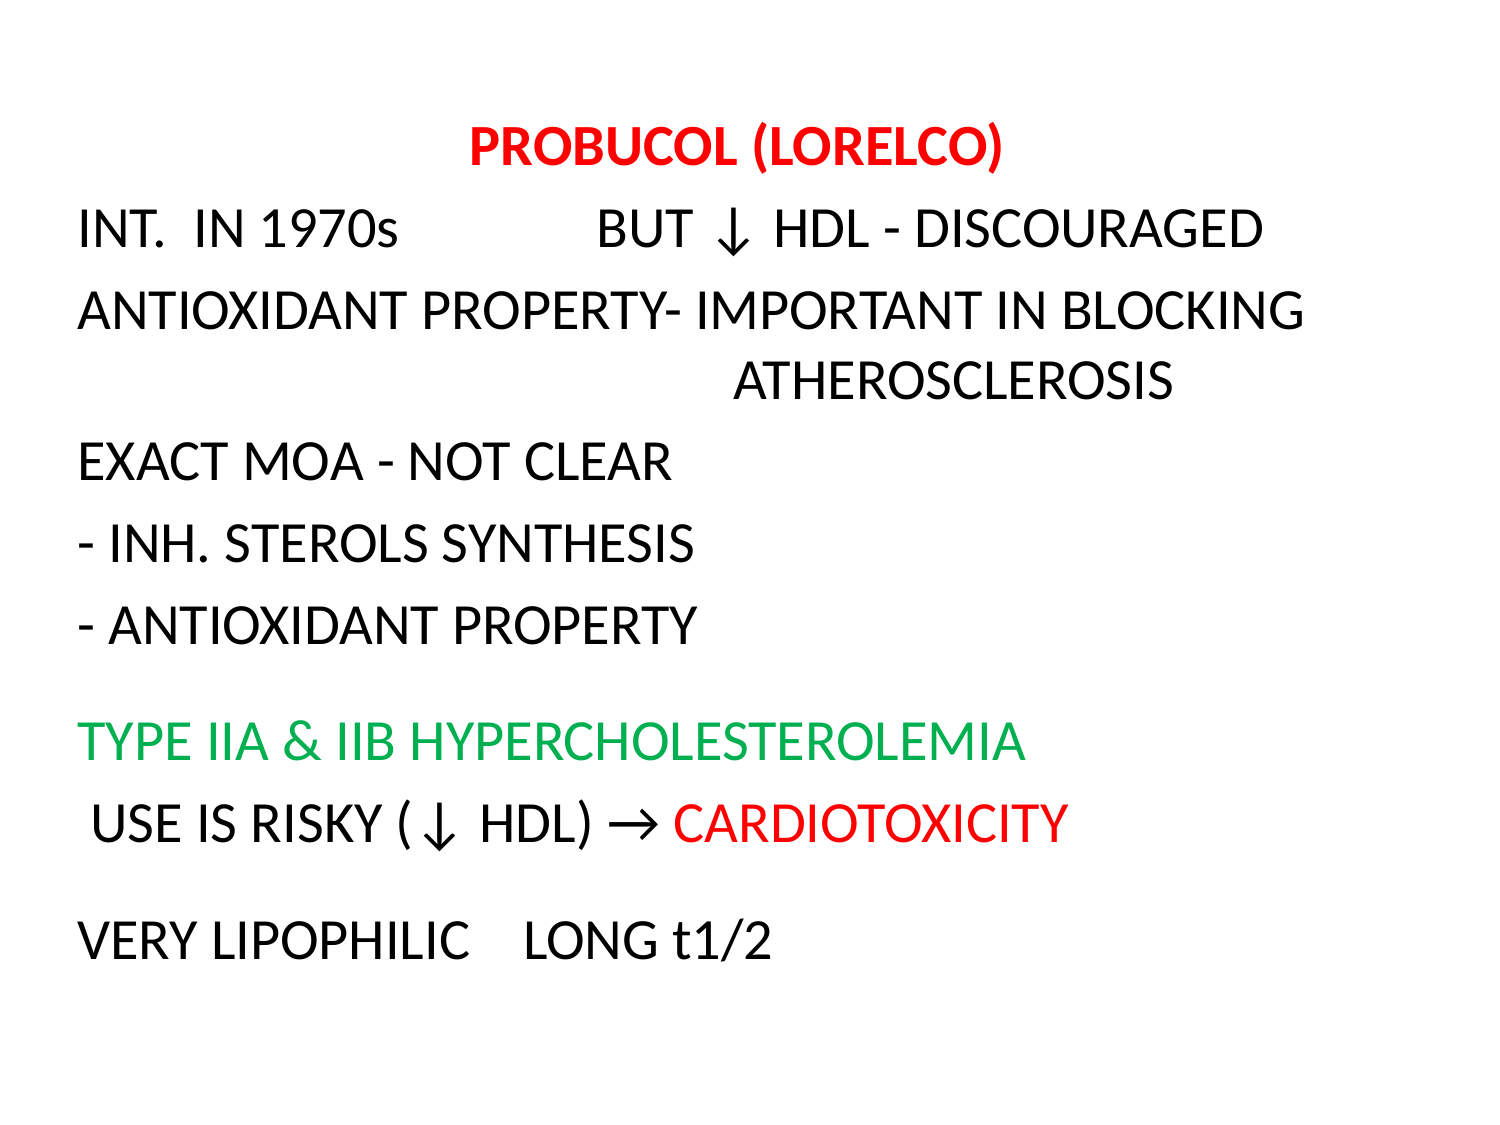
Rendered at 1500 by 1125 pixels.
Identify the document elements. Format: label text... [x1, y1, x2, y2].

list PROBUCOL (LORELCO) INT. IN 1970s BUT ↓ HDL - DISCOURAGED ANTIOXIDANT PROPERTY- IMPORTANT IN BLOCKING ATHEROSCLEROSIS EXACT MOA - NOT CLEAR - INH. STEROLS SYNTHESIS - ANTIOXIDANT PROPERTY TYPE IIA & IIB HYPERCHOLESTEROLEMIA USE IS RISKY (↓ HDL) → CARDIOTOXICITY VERY LIPOPHILIC LONG t1/2 [62, 99, 1413, 1050]
